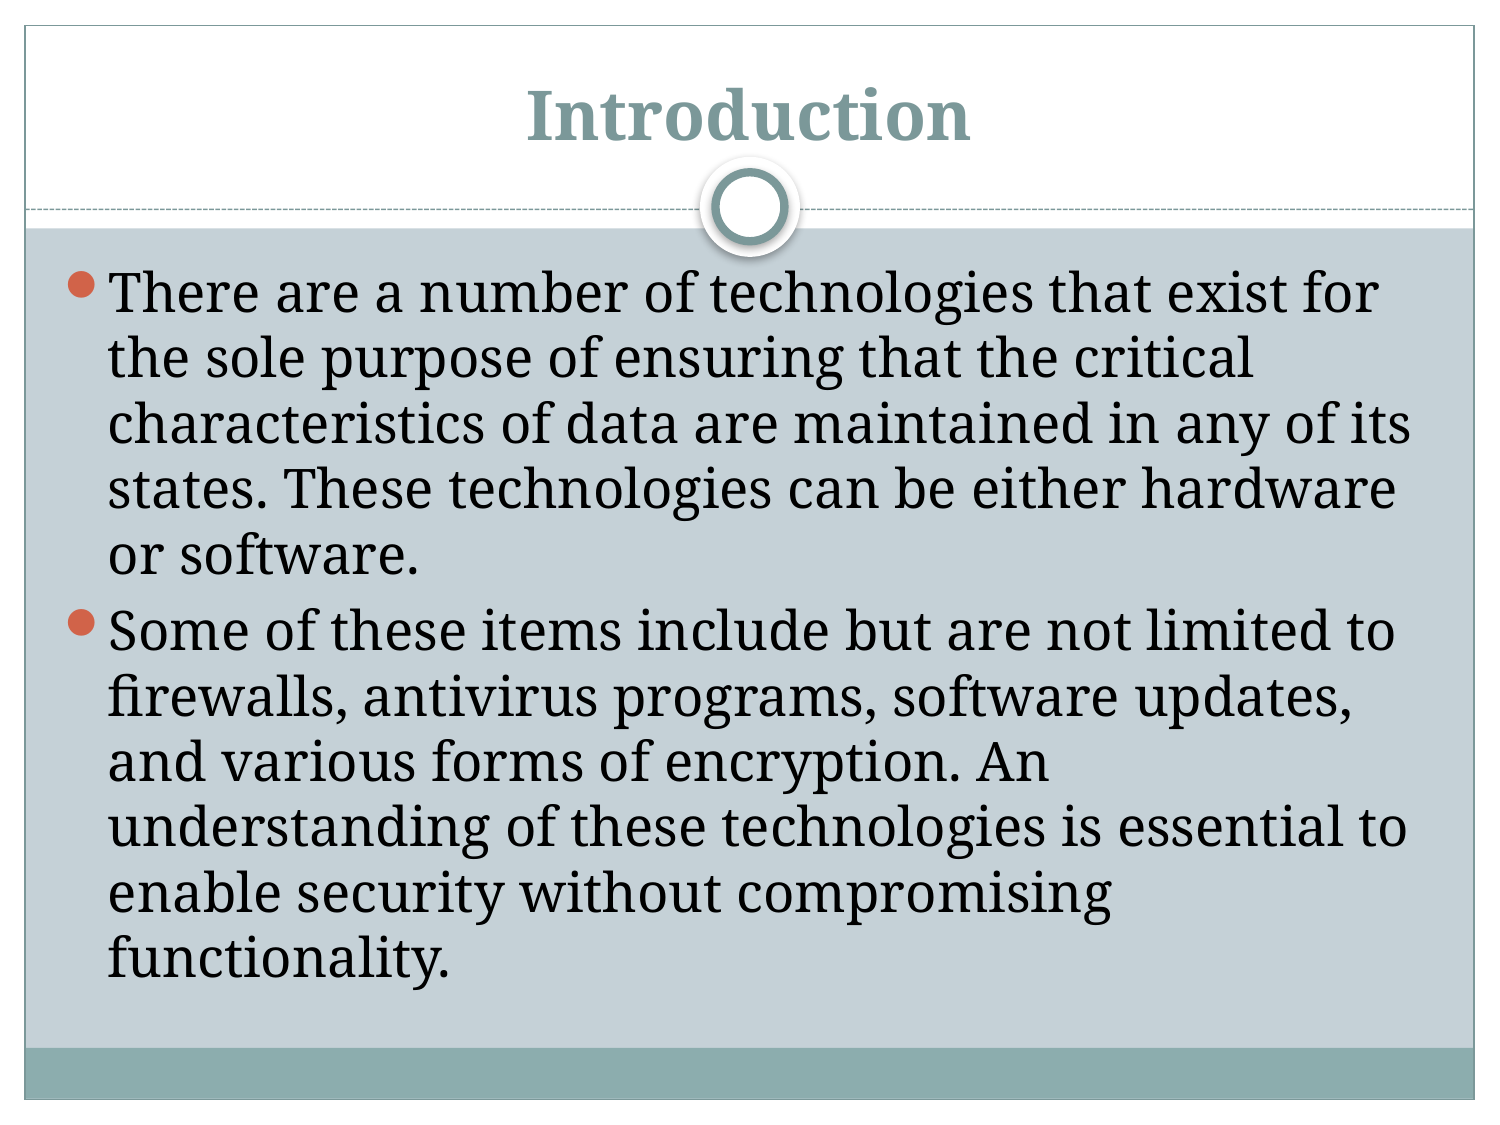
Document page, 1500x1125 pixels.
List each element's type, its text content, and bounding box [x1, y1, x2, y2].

title Introduction [49, 37, 1450, 162]
list There are a number of technologies that exist for the sole purpose of ensuring that the critical characteristics of data are maintained in any of its states. These technologies can be either hardware or software. Some of these items include but are not limited to firewalls, antivirus programs, software updates, and various forms of encryption. An understanding of these technologies is essential to enable security without compromising functionality. [49, 250, 1445, 1001]
